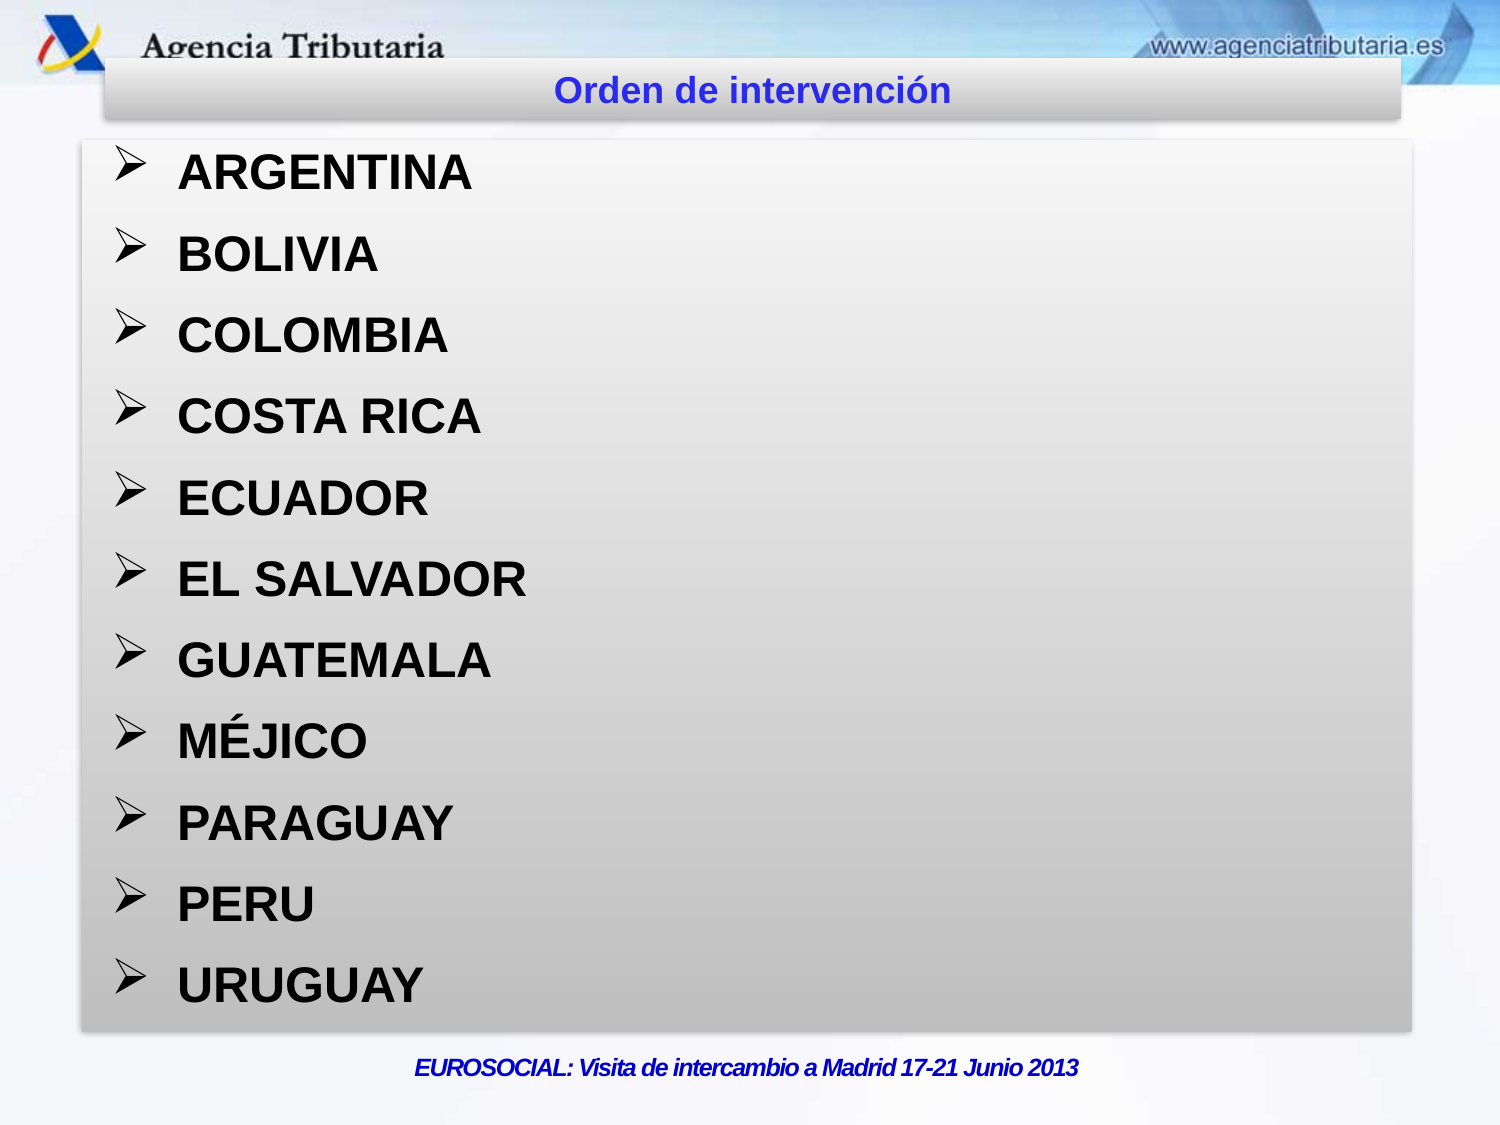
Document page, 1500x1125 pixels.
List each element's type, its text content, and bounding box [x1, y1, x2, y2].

picture [0, 0, 1500, 1125]
text_box Orden de intervención [105, 58, 1401, 119]
text_box ARGENTINA BOLIVIA COLOMBIA COSTA RICA ECUADOR EL SALVADOR GUATEMALA MÉJICO PARAGUAY PERU URUGUAY [81, 140, 1412, 1032]
text_box EUROSOCIAL: Visita de intercambio a Madrid 17-21 Junio 2013 [46, 1044, 1454, 1090]
